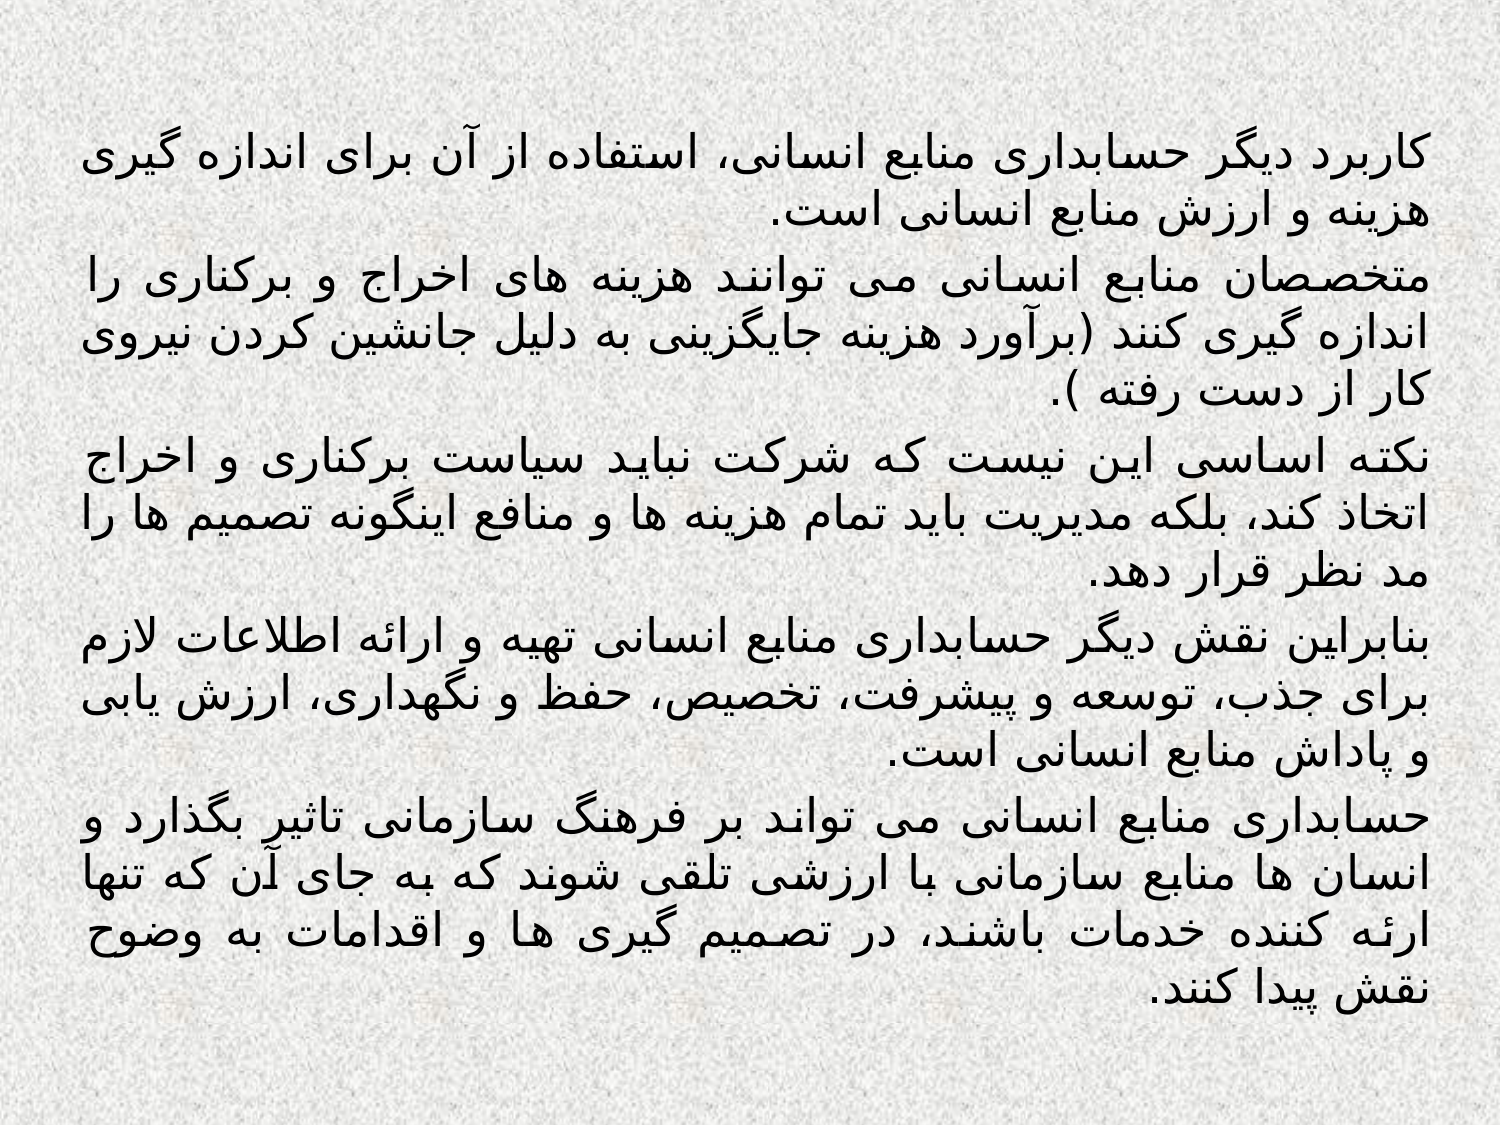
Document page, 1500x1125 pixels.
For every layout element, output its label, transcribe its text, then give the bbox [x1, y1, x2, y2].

picture [0, 0, 1500, 1125]
list کاربرد دیگر حسابداری منابع انسانی، استفاده از آن برای اندازه گیری هزینه و ارزش منابع انسانی است. متخصصان منابع انسانی می توانند هزینه های اخراج و برکناری را اندازه گیری کنند (برآورد هزینه جایگزینی به دلیل جانشین کردن نیروی کار از دست رفته ). نکته اساسی این نیست که شرکت نباید سیاست برکناری و اخراج اتخاذ کند، بلکه مدیریت باید تمام هزینه ها و منافع اینگونه تصمیم ها را مد نظر قرار دهد. بنابراین نقش دیگر حسابداری منابع انسانی تهیه و ارائه اطلاعات لازم برای جذب، توسعه و پیشرفت، تخصیص، حفظ و نگهداری، ارزش یابی و پاداش منابع انسانی است. حسابداری منابع انسانی می تواند بر فرهنگ سازمانی تاثیر بگذارد و انسان ها منابع سازمانی با ارزشی تلقی شوند که به جای آن که تنها ارئه کننده خدمات باشند، در تصمیم گیری ها و اقدامات به وضوح نقش پیدا کنند. [64, 113, 1447, 1024]
